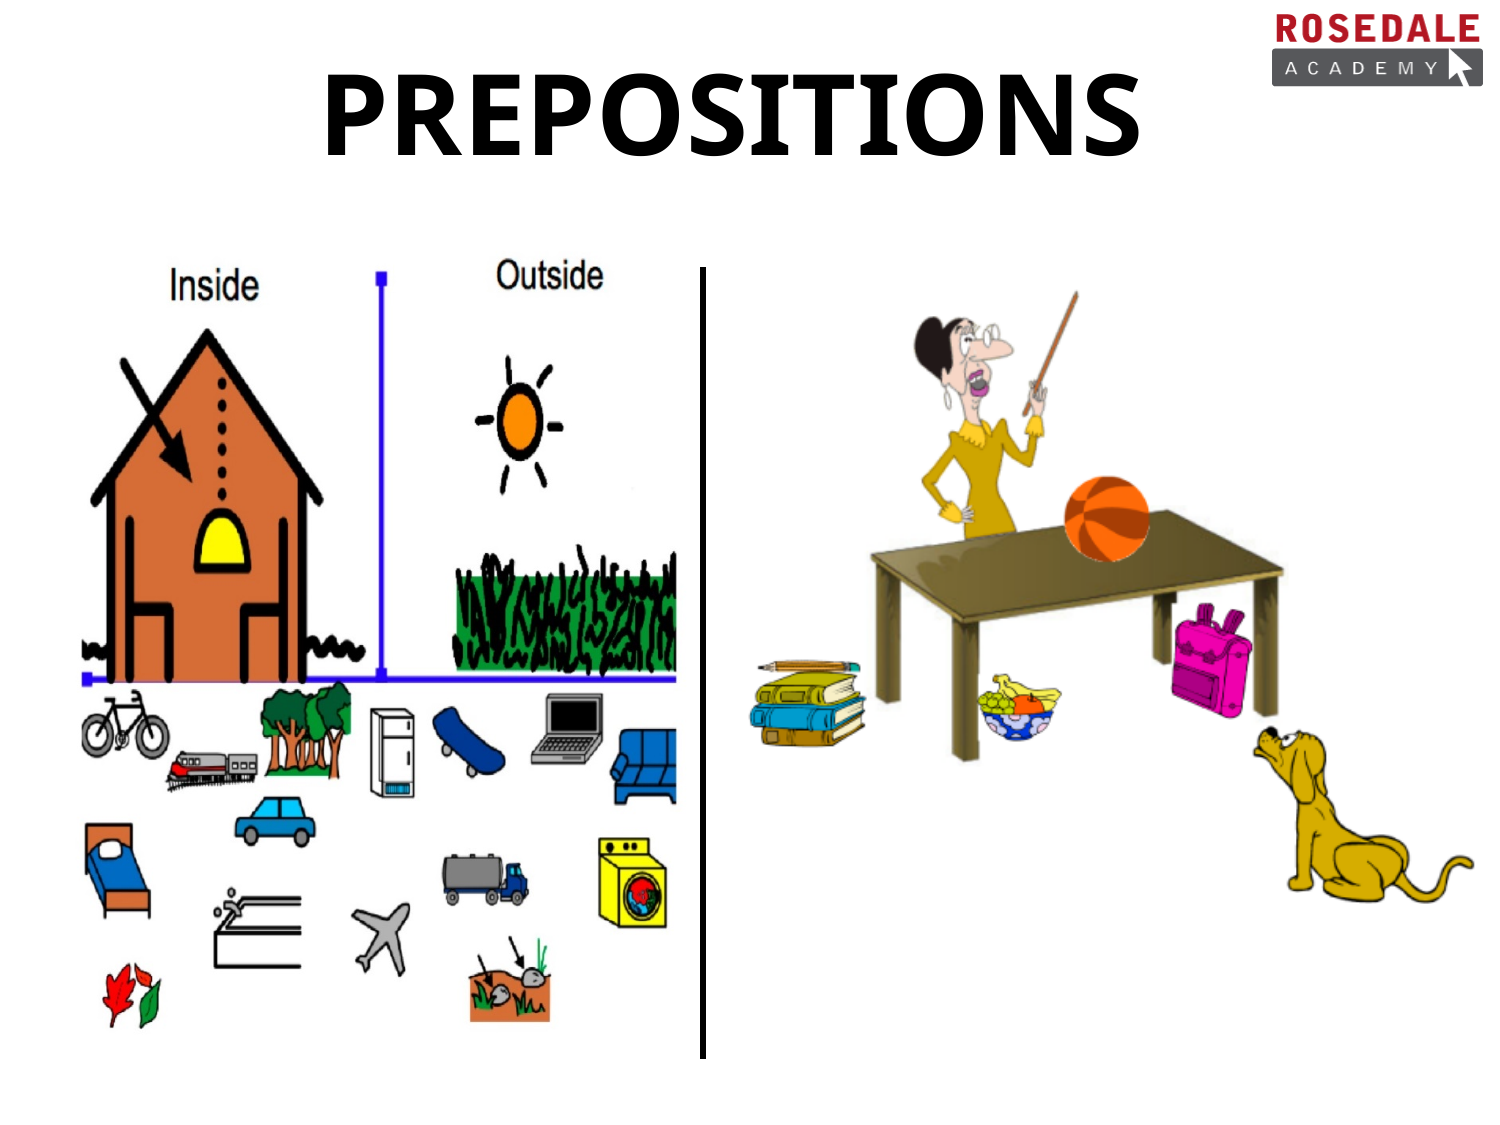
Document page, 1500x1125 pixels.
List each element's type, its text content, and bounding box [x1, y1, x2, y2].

picture [1269, 10, 1487, 90]
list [64, 184, 693, 1059]
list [730, 282, 1487, 915]
title PREPOSITIONS [84, 10, 1378, 228]
